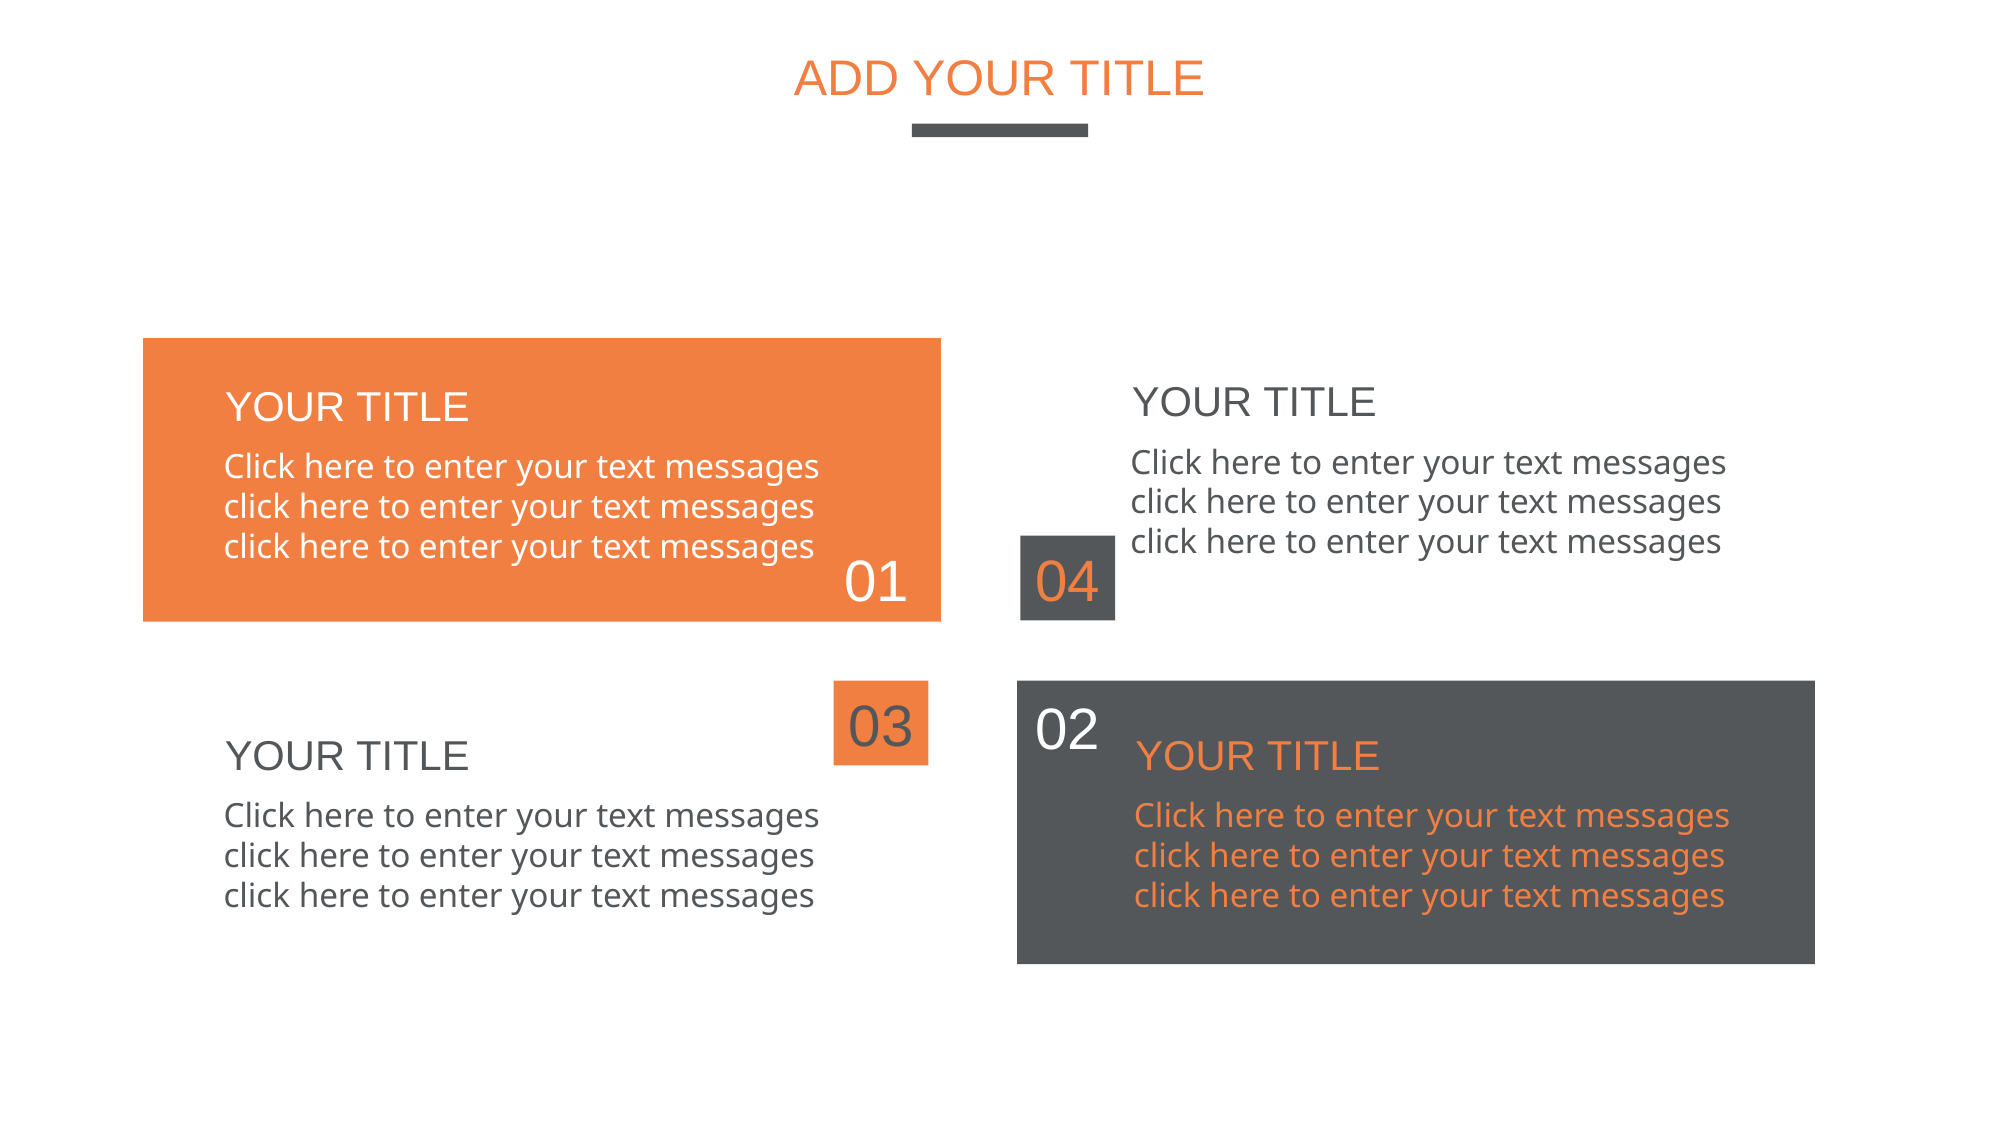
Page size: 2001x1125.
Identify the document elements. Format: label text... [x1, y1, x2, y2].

text_box [141, 336, 943, 624]
text_box YOUR TITLE [210, 372, 485, 437]
text_box YOUR TITLE [1120, 720, 1396, 786]
text_box [1015, 679, 1817, 966]
text_box 04 [1020, 535, 1116, 621]
text_box [910, 121, 1090, 139]
text_box YOUR TITLE [210, 720, 485, 786]
text_box ADD YOUR TITLE [779, 37, 1221, 113]
text_box 03 [833, 680, 929, 766]
text_box Click here to enter your text messages click here to enter your text messages click here to enter your text messages [1119, 786, 1792, 922]
text_box Click here to enter your text messages click here to enter your text messages click here to enter your text messages [208, 438, 881, 573]
text_box 02 [1020, 683, 1116, 769]
text_box Click here to enter your text messages click here to enter your text messages click here to enter your text messages [1115, 433, 1788, 568]
text_box Click here to enter your text messages click here to enter your text messages click here to enter your text messages [208, 786, 881, 922]
text_box YOUR TITLE [1117, 367, 1392, 433]
text_box 01 [829, 535, 925, 621]
